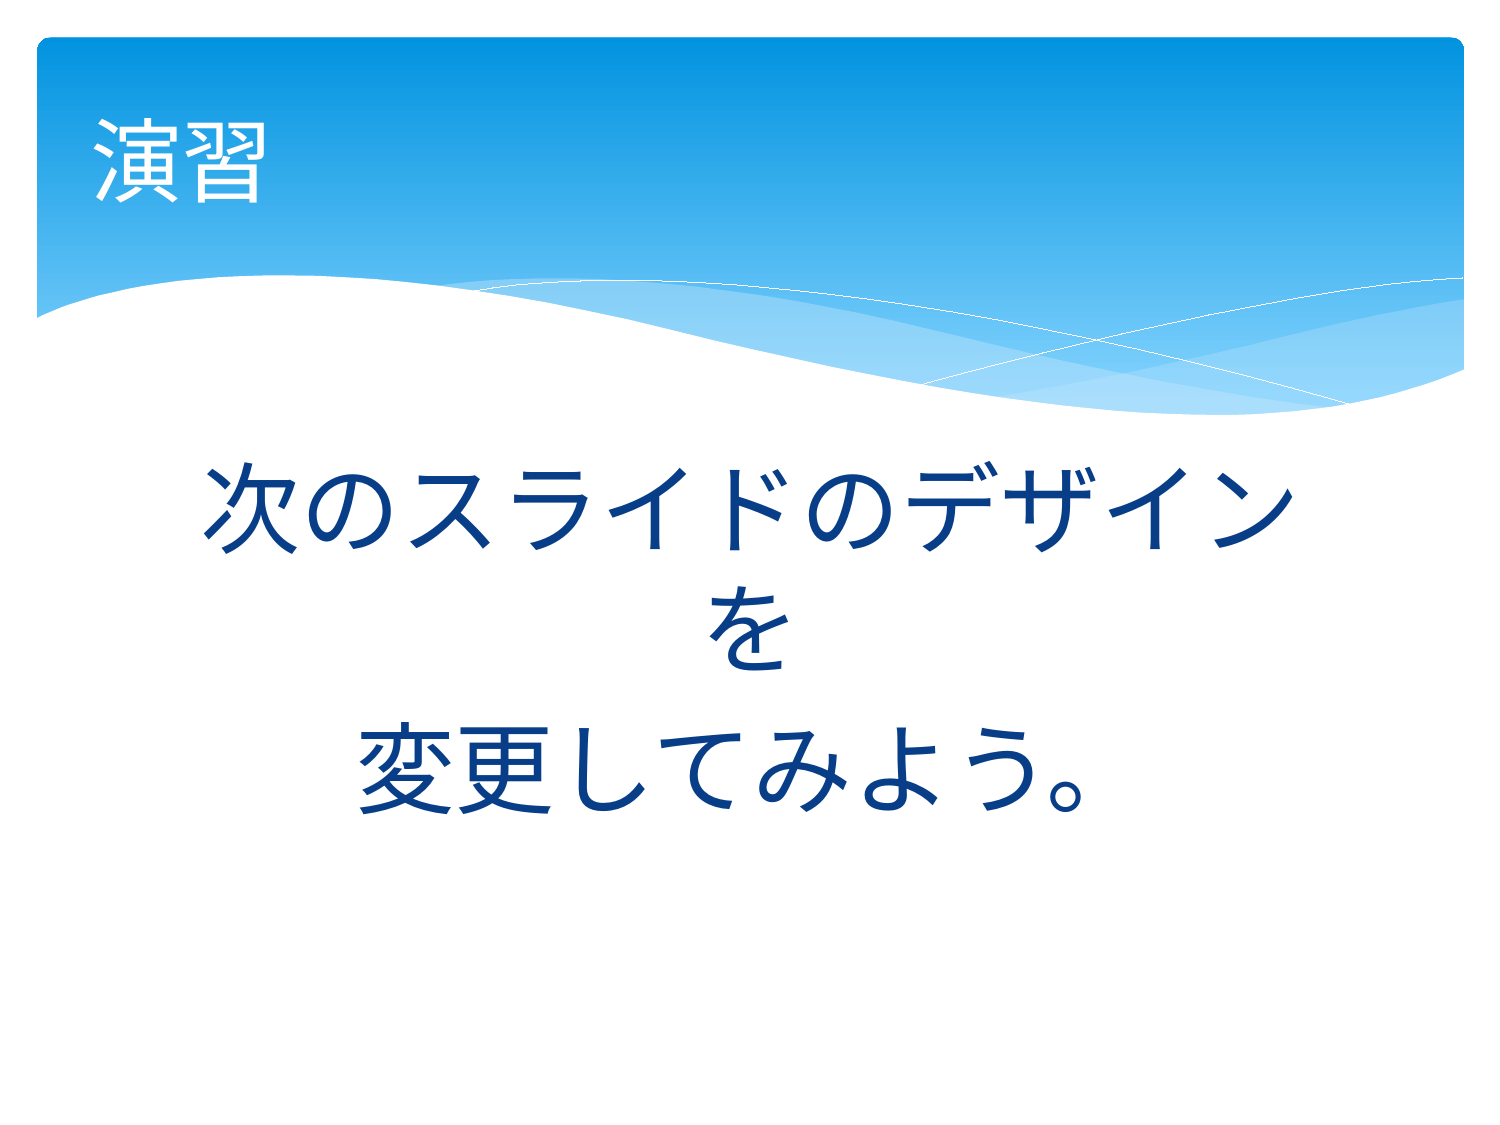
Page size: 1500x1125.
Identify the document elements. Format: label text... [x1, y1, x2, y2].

title 演習 [75, 55, 1425, 261]
list 次のスライドのデザインを 変更してみよう。 [143, 438, 1359, 1005]
